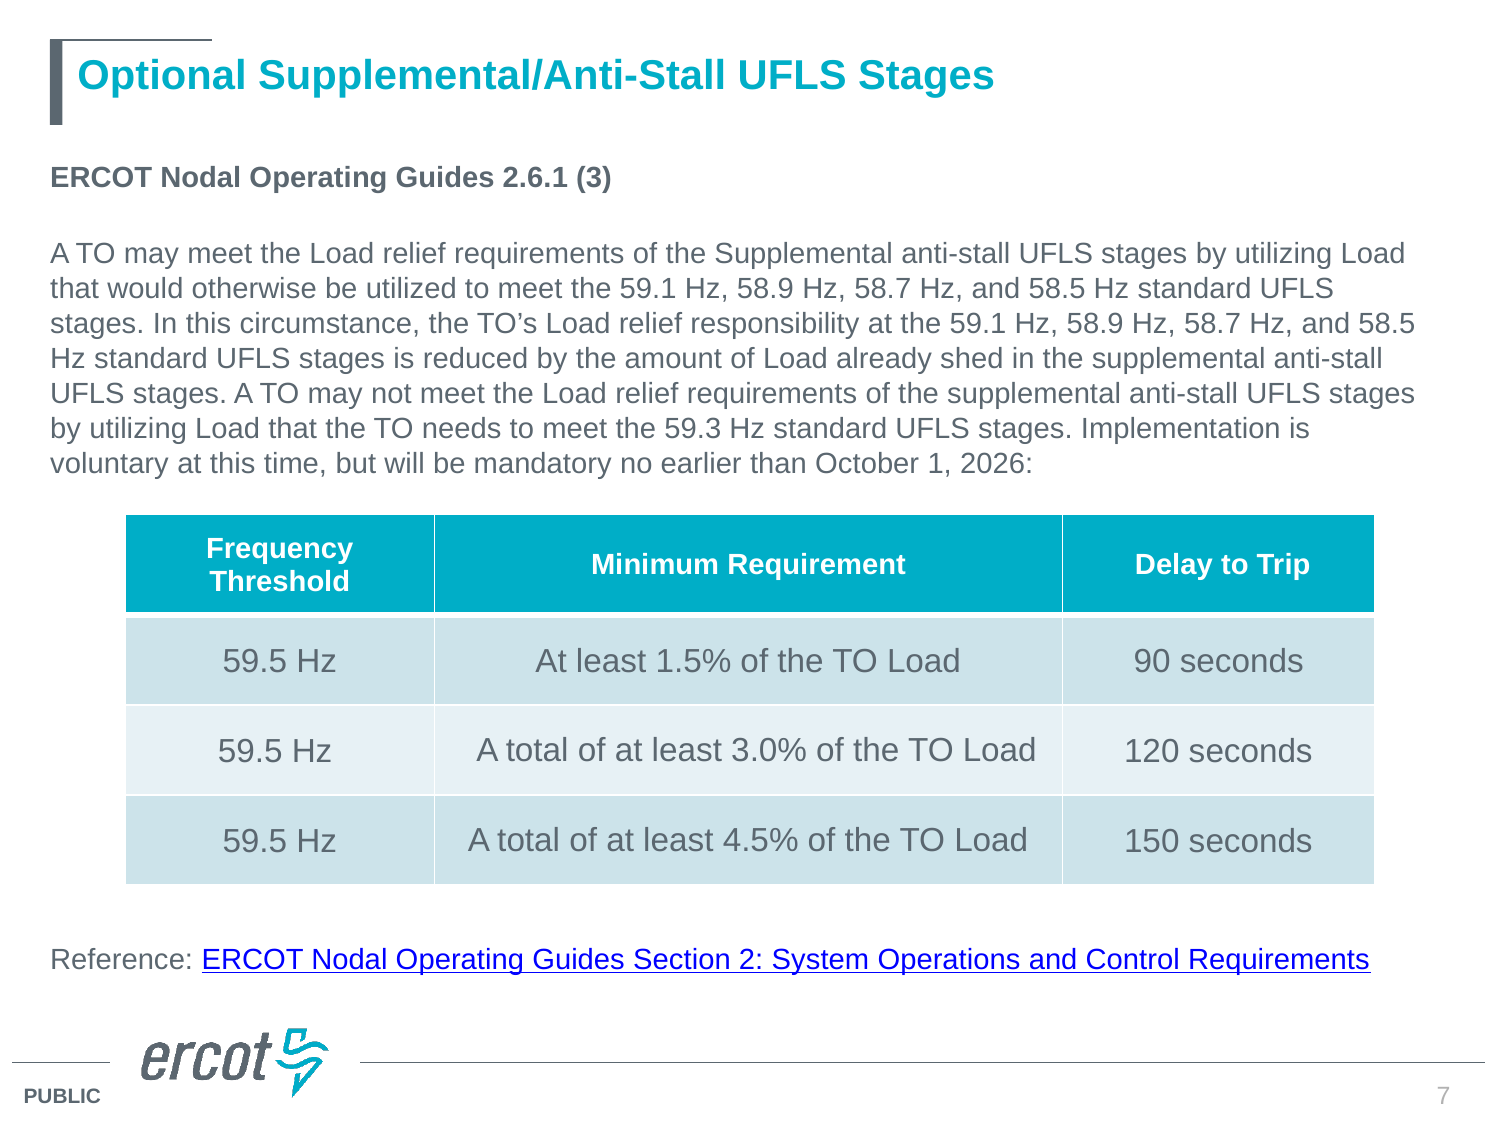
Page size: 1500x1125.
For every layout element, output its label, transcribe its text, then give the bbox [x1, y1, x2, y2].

table_cell 59.5 Hz [126, 618, 434, 704]
table_cell 59.5 Hz [126, 796, 434, 884]
table_cell At least 1.5% of the TO Load [435, 618, 1062, 704]
table_header Frequency Threshold [126, 515, 434, 612]
table_cell 59.5 Hz [126, 706, 434, 794]
list ERCOT Nodal Operating Guides 2.6.1 (3) A TO may meet the Load relief requirements of the Supplemental anti-stall UFLS stages by utilizing Load that would otherwise be utilized to meet the 59.1 Hz, 58.9 Hz, 58.7 Hz, and 58.5 Hz standard UFLS stages. In this circumstance, the TO’s Load relief responsibility at the 59.1 Hz, 58.9 Hz, 58.7 Hz, and 58.5 Hz standard UFLS stages is reduced by the amount of Load already shed in the supplemental anti-stall UFLS stages. A TO may not meet the Load relief requirements of the supplemental anti-stall UFLS stages by utilizing Load that the TO needs to meet the 59.3 Hz standard UFLS stages. Implementation is voluntary at this time, but will be mandatory no earlier than October 1, 2026: Reference: ERCOT Nodal Operating Guides Section 2: System Operations and Control Requirements [35, 150, 1444, 1057]
table_cell 120 seconds [1063, 706, 1374, 794]
table_cell A total of at least 3.0% of the TO Load [435, 706, 1062, 794]
table_cell A total of at least 4.5% of the TO Load [435, 796, 1062, 884]
slide_number 7 [1400, 1076, 1488, 1113]
picture [137, 1057, 332, 1100]
title Optional Supplemental/Anti-Stall UFLS Stages [62, 39, 1450, 125]
table_cell 90 seconds [1063, 618, 1374, 704]
table_header Delay to Trip [1063, 515, 1374, 612]
table_header Minimum Requirement [435, 515, 1062, 612]
table_cell 150 seconds [1063, 796, 1374, 884]
